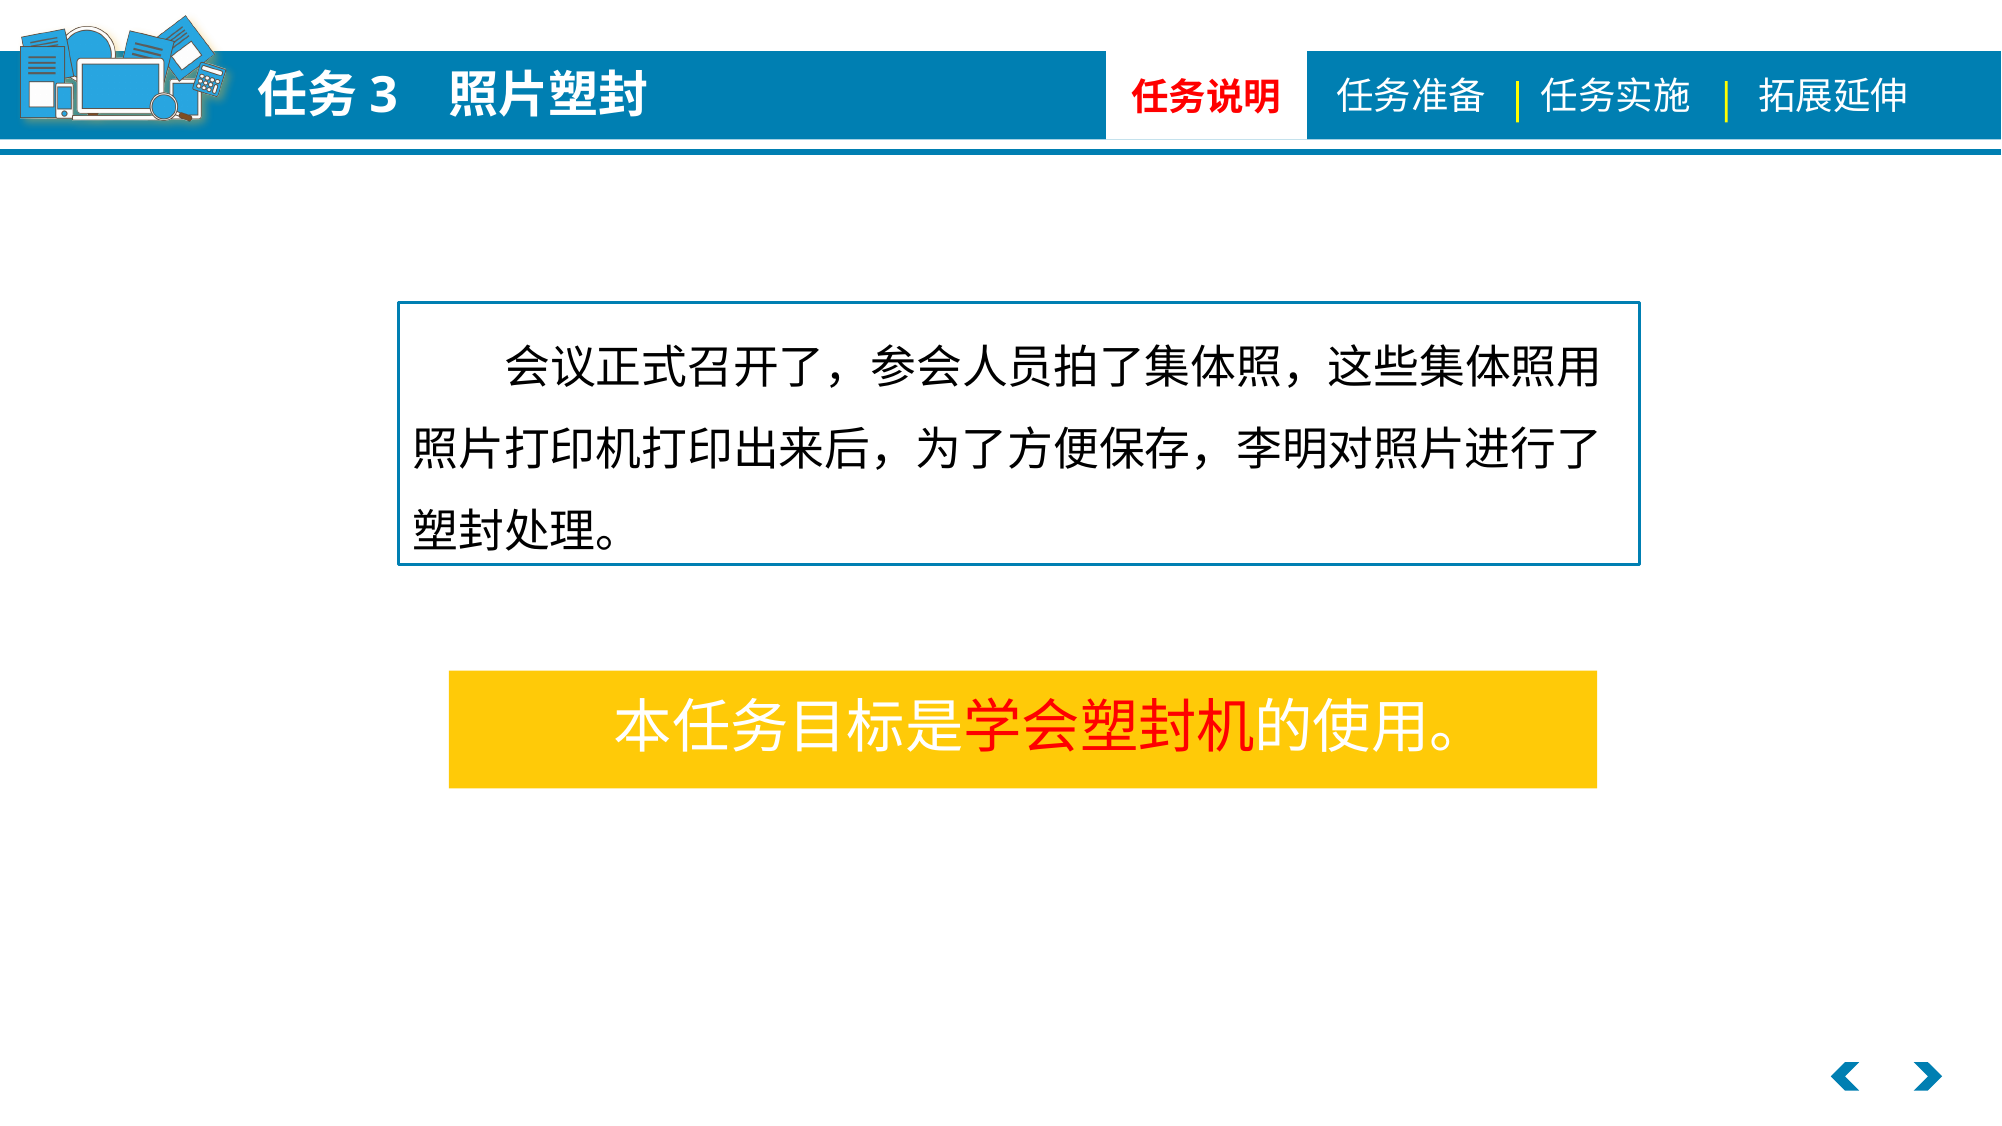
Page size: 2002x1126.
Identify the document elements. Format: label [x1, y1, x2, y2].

text_box [0, 0, 2001, 1107]
text_box [448, 670, 1598, 789]
